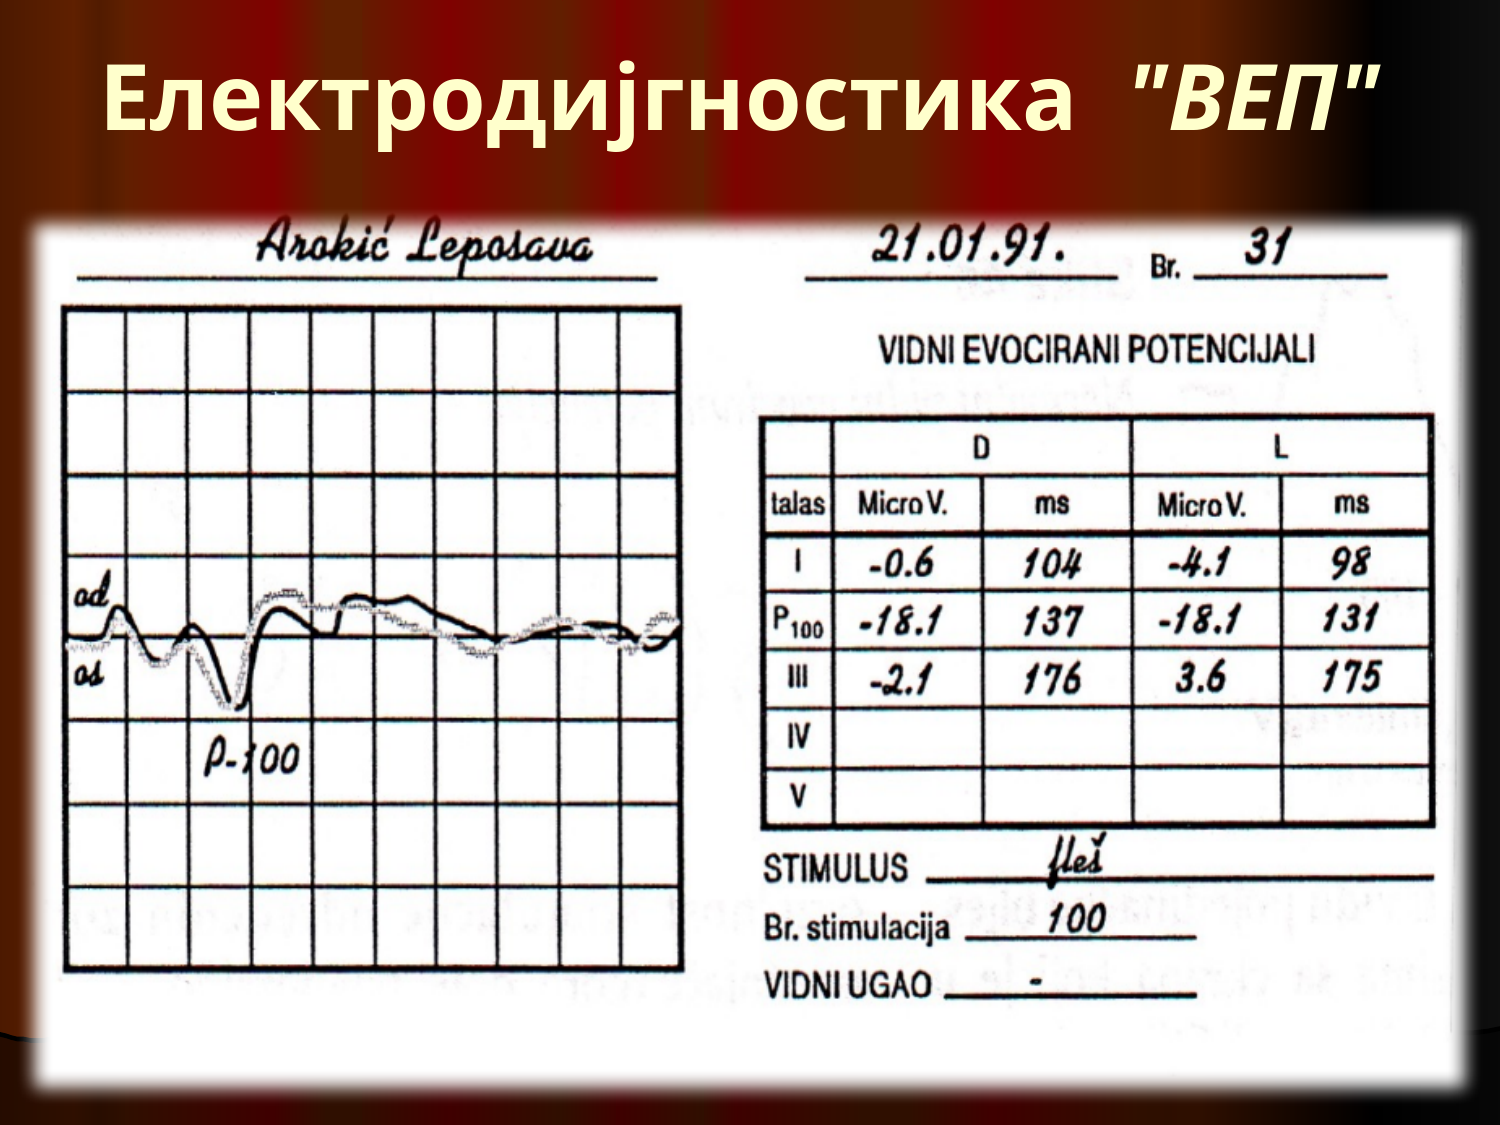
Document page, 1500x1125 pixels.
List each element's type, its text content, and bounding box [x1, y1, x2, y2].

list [17, 207, 1483, 1107]
title Електродијгностика "ВЕП" [64, 0, 1416, 188]
